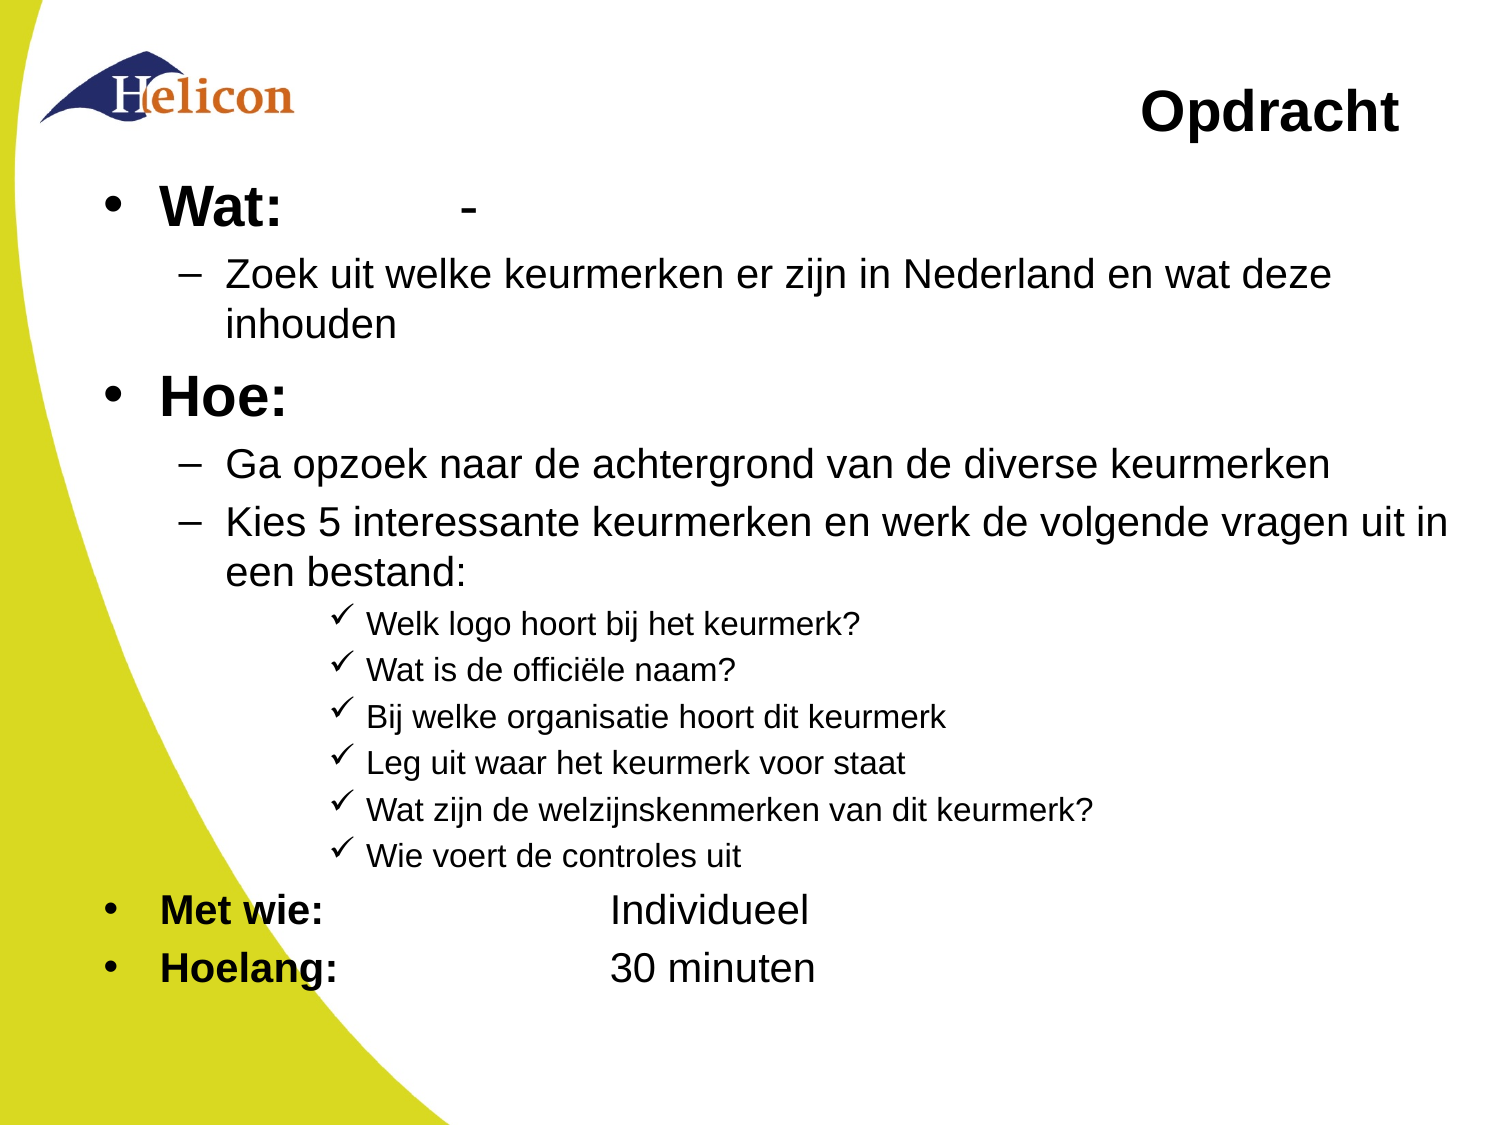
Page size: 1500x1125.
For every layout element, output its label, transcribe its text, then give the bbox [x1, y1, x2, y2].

title Opdracht [324, 54, 1415, 160]
list Wat: - Zoek uit welke keurmerken er zijn in Nederland en wat deze inhouden Hoe: Ga opzoek naar de achtergrond van de diverse keurmerken Kies 5 interessante keurmerken en werk de volgende vragen uit in een bestand: Welk logo hoort bij het keurmerk? Wat is de officiële naam? Bij welke organisatie hoort dit keurmerk Leg uit waar het keurmerk voor staat Wat zijn de welzijnskenmerken van dit keurmerk? Wie voert de controles uit Met wie: Individueel Hoelang: 30 minuten [88, 160, 1500, 1125]
picture [0, 0, 1500, 1125]
